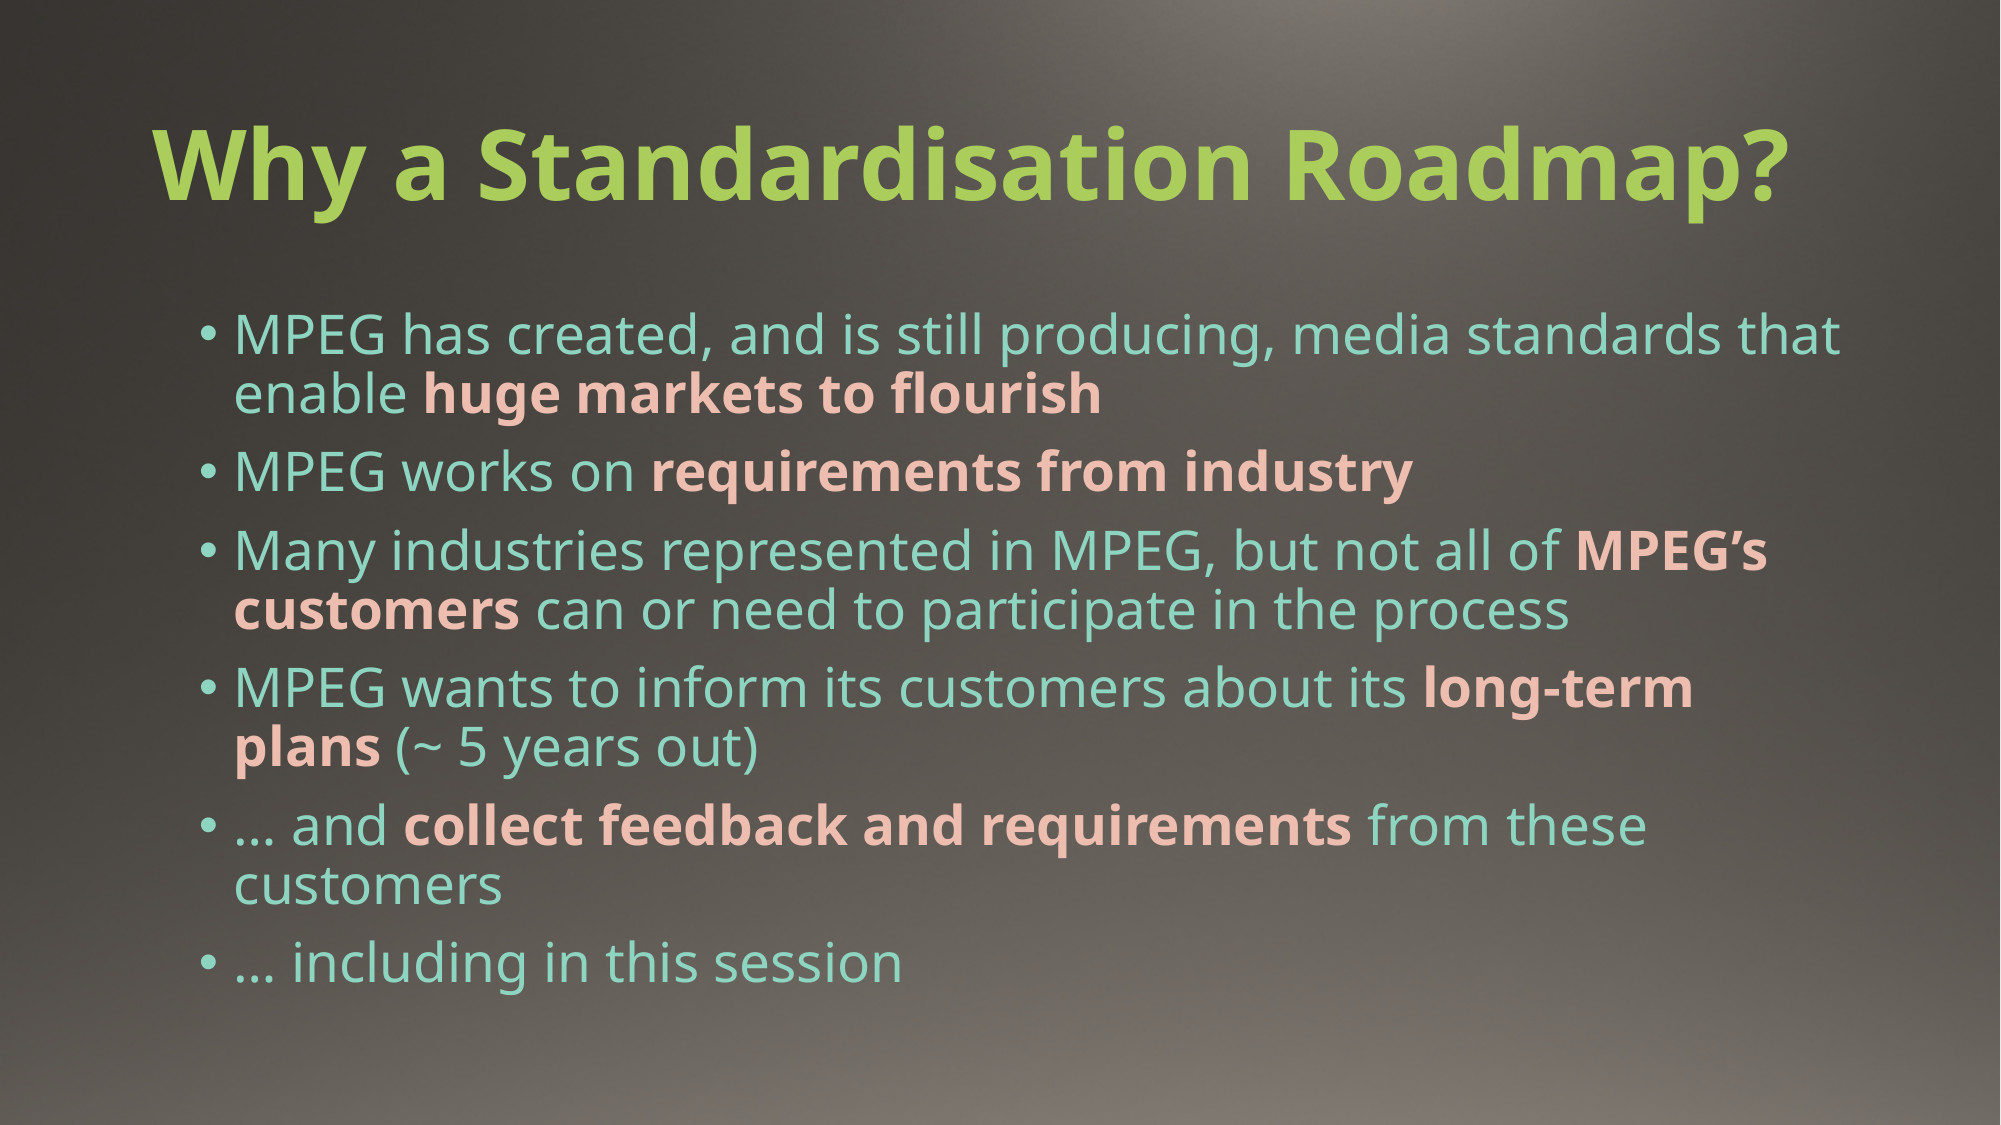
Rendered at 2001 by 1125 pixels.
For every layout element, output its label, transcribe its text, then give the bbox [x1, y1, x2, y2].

title Why a Standardisation Roadmap? [137, 59, 1863, 278]
list MPEG has created, and is still producing, media standards that enable huge markets to flourish MPEG works on requirements from industry Many industries represented in MPEG, but not all of MPEG’s customers can or need to participate in the process MPEG wants to inform its customers about its long-term plans (~ 5 years out) … and collect feedback and requirements from these customers … including in this session [183, 299, 1863, 1014]
picture [0, 0, 2001, 1125]
